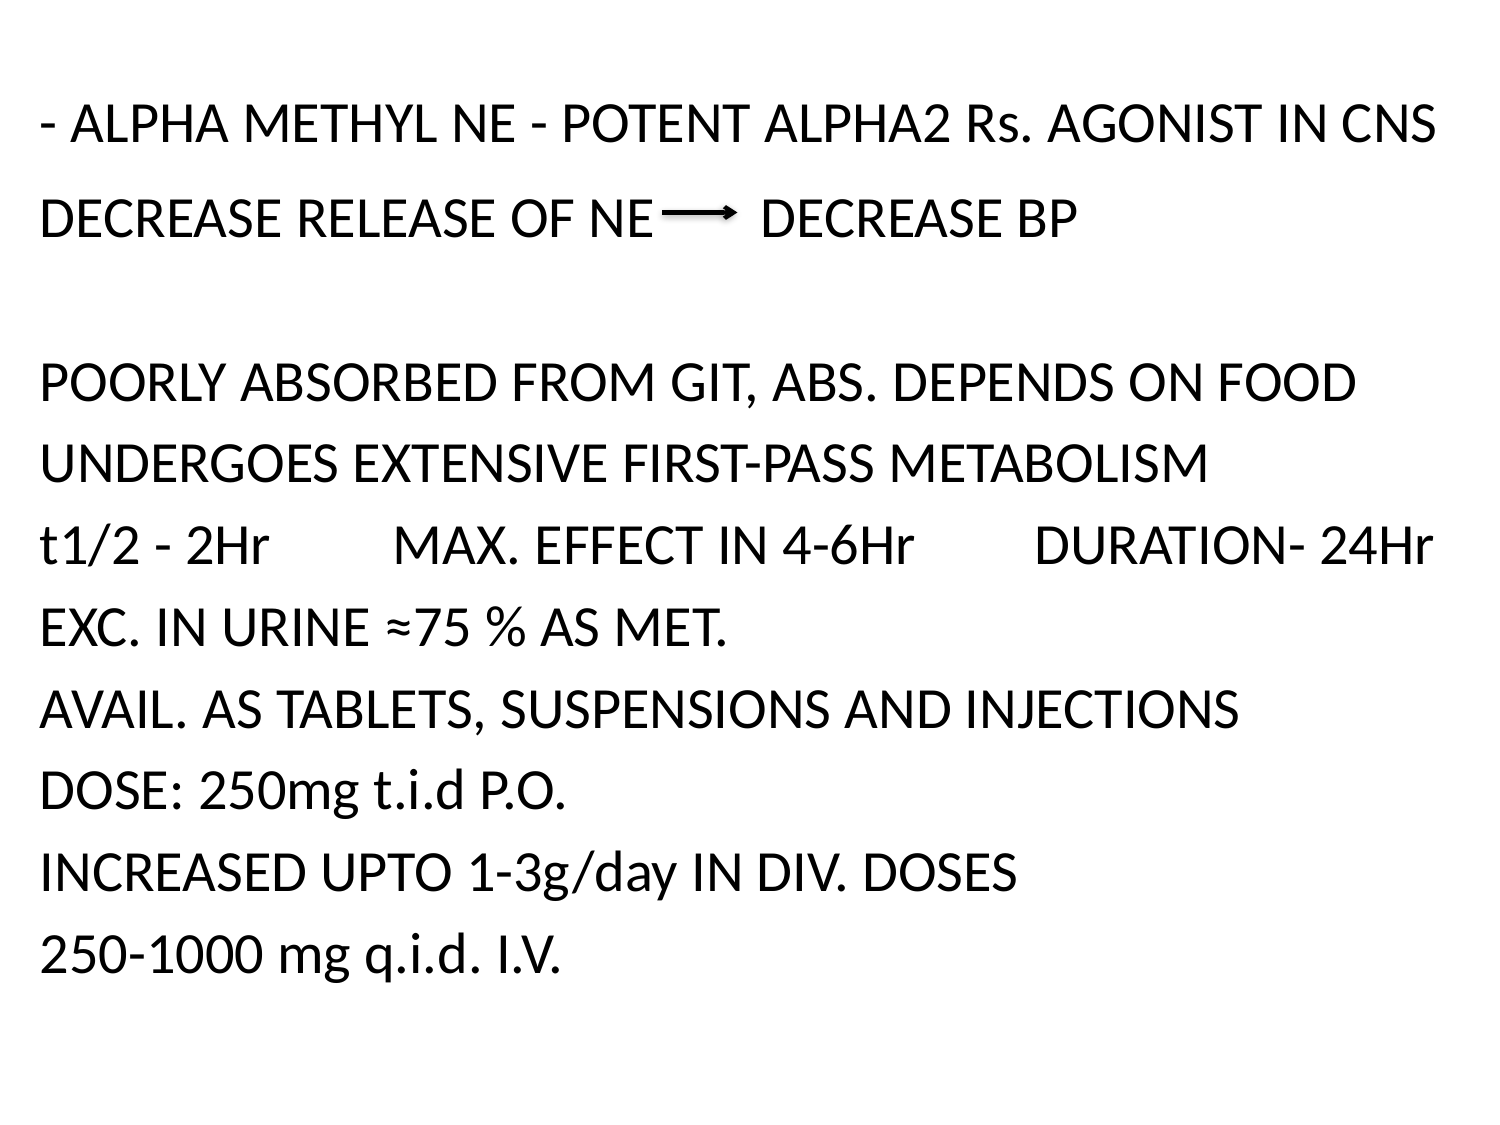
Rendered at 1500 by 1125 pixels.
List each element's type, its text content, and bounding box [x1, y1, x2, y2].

list - ALPHA METHYL NE - POTENT ALPHA2 Rs. AGONIST IN CNS DECREASE RELEASE OF NE DECREASE BP POORLY ABSORBED FROM GIT, ABS. DEPENDS ON FOOD UNDERGOES EXTENSIVE FIRST-PASS METABOLISM t1/2 - 2Hr MAX. EFFECT IN 4-6Hr DURATION- 24Hr EXC. IN URINE ≈75 % AS MET. AVAIL. AS TABLETS, SUSPENSIONS AND INJECTIONS DOSE: 250mg t.i.d P.O. INCREASED UPTO 1-3g/day IN DIV. DOSES 250-1000 mg q.i.d. I.V. [24, 62, 1463, 1075]
